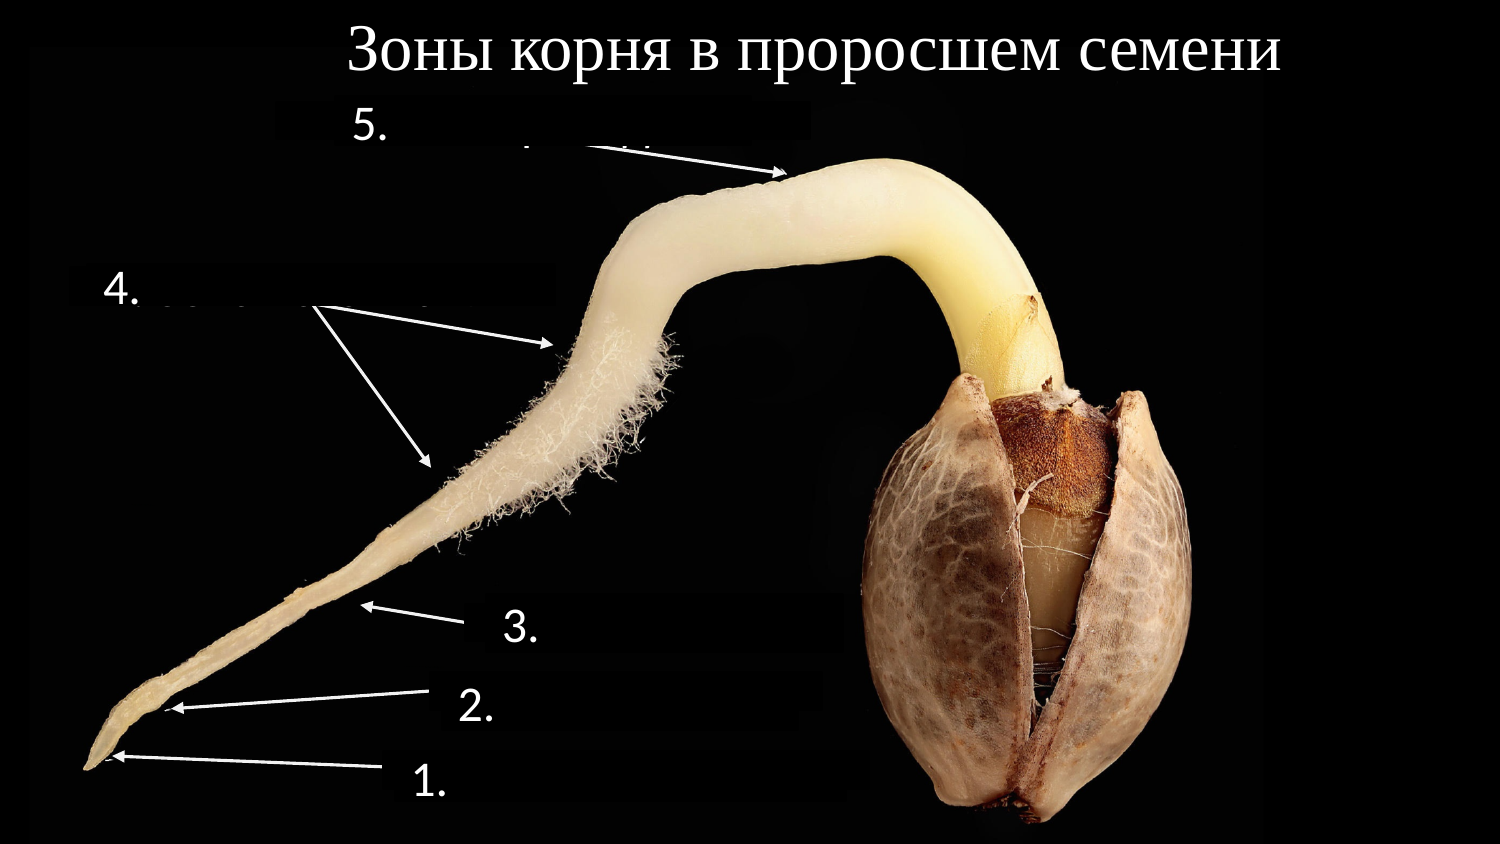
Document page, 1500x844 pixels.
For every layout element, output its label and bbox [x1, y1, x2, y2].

text_box [359, 604, 467, 623]
text_box [0, 0, 1500, 844]
